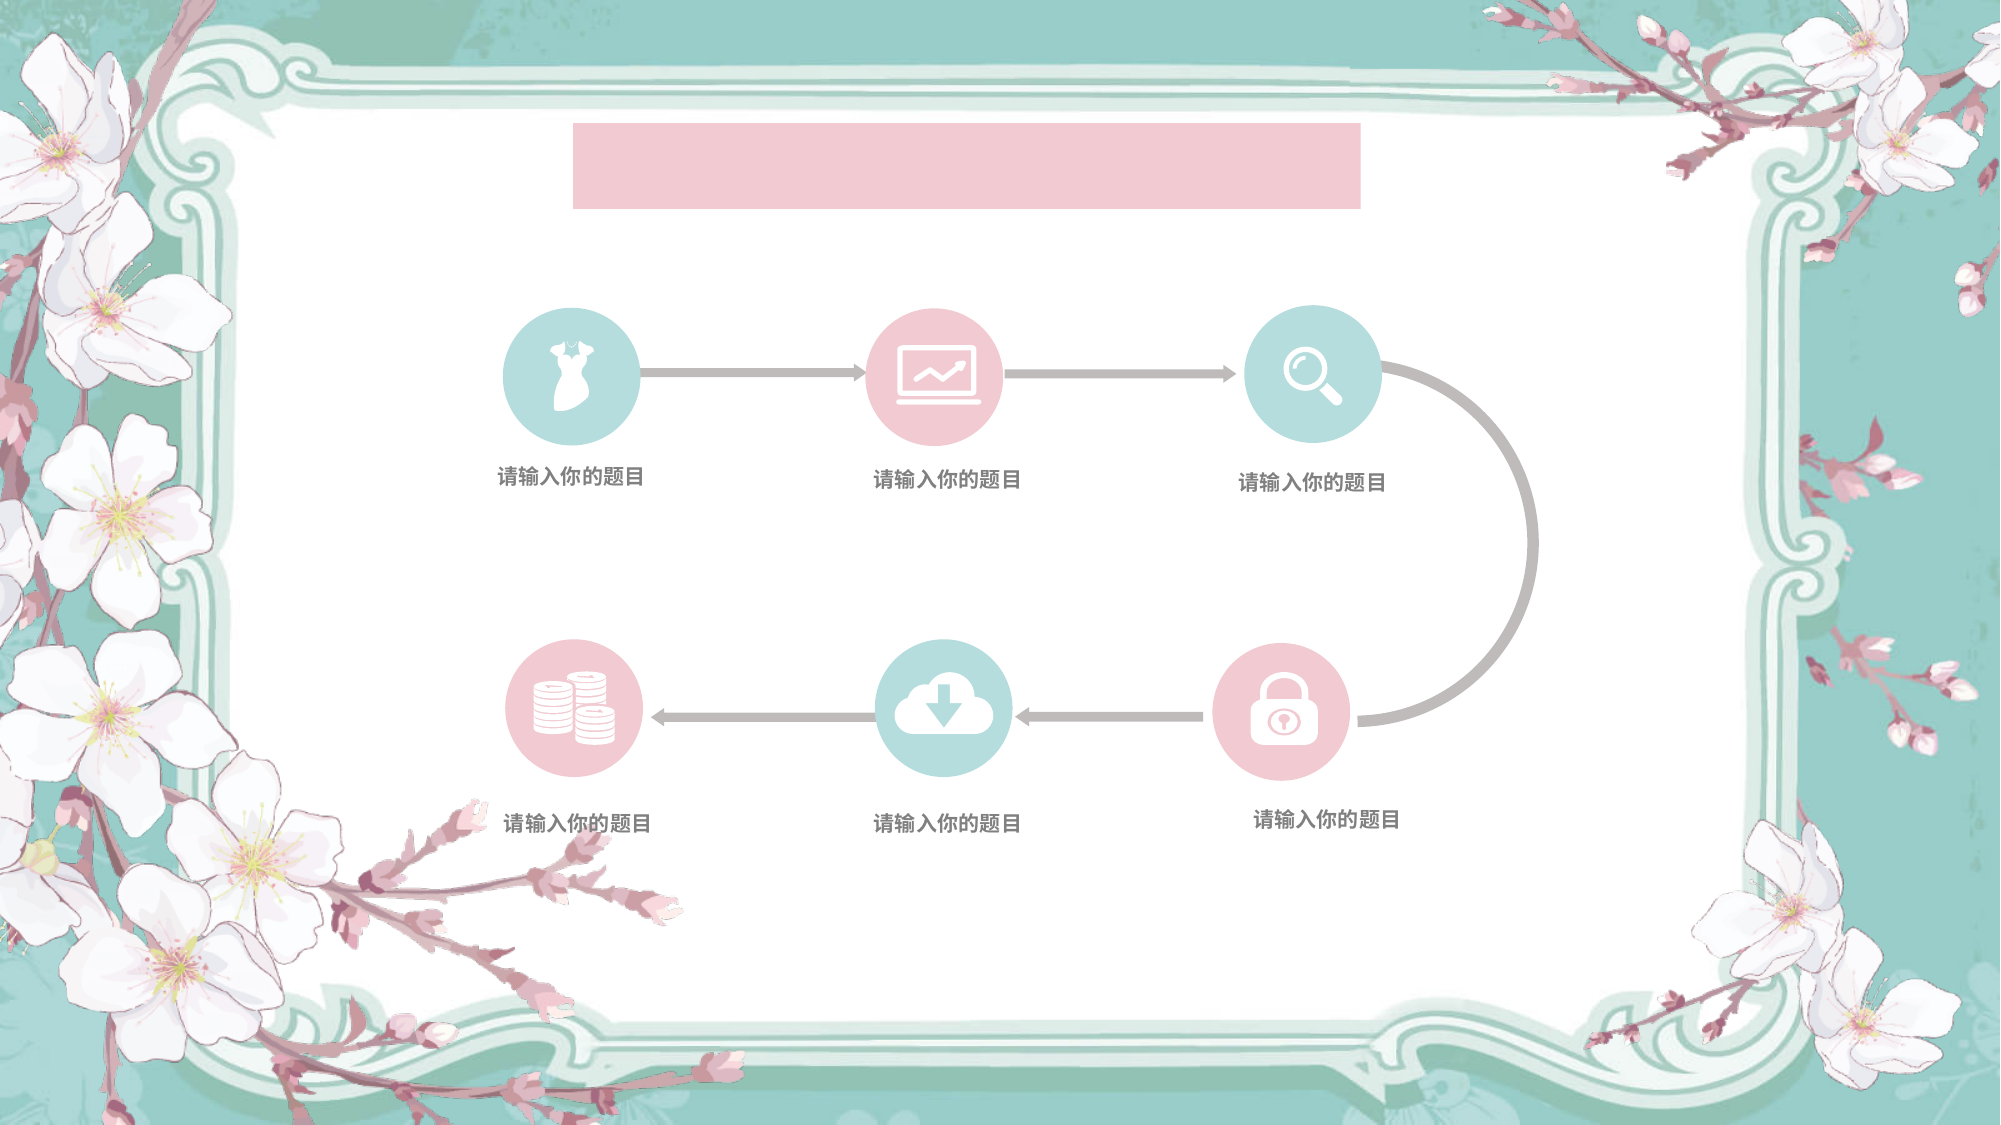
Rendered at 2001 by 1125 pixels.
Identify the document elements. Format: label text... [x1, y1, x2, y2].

text_box [1013, 705, 1205, 729]
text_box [874, 639, 1013, 778]
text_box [1212, 642, 1351, 781]
text_box 请输入你的题目 [1203, 799, 1452, 840]
text_box 请输入你的题目 [447, 455, 696, 496]
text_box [502, 307, 641, 446]
text_box [641, 361, 865, 384]
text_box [865, 308, 1004, 447]
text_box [505, 639, 643, 778]
text_box 请输入你的题目 [454, 802, 703, 843]
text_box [1244, 305, 1383, 443]
text_box 请输入你的题目 [823, 802, 1073, 843]
text_box 请输入你的题目 [823, 459, 1073, 500]
text_box 请输入你的题目 [1188, 461, 1438, 502]
text_box [649, 706, 874, 729]
text_box [1356, 359, 1540, 729]
picture [0, 0, 2000, 1125]
text_box [1004, 362, 1239, 385]
